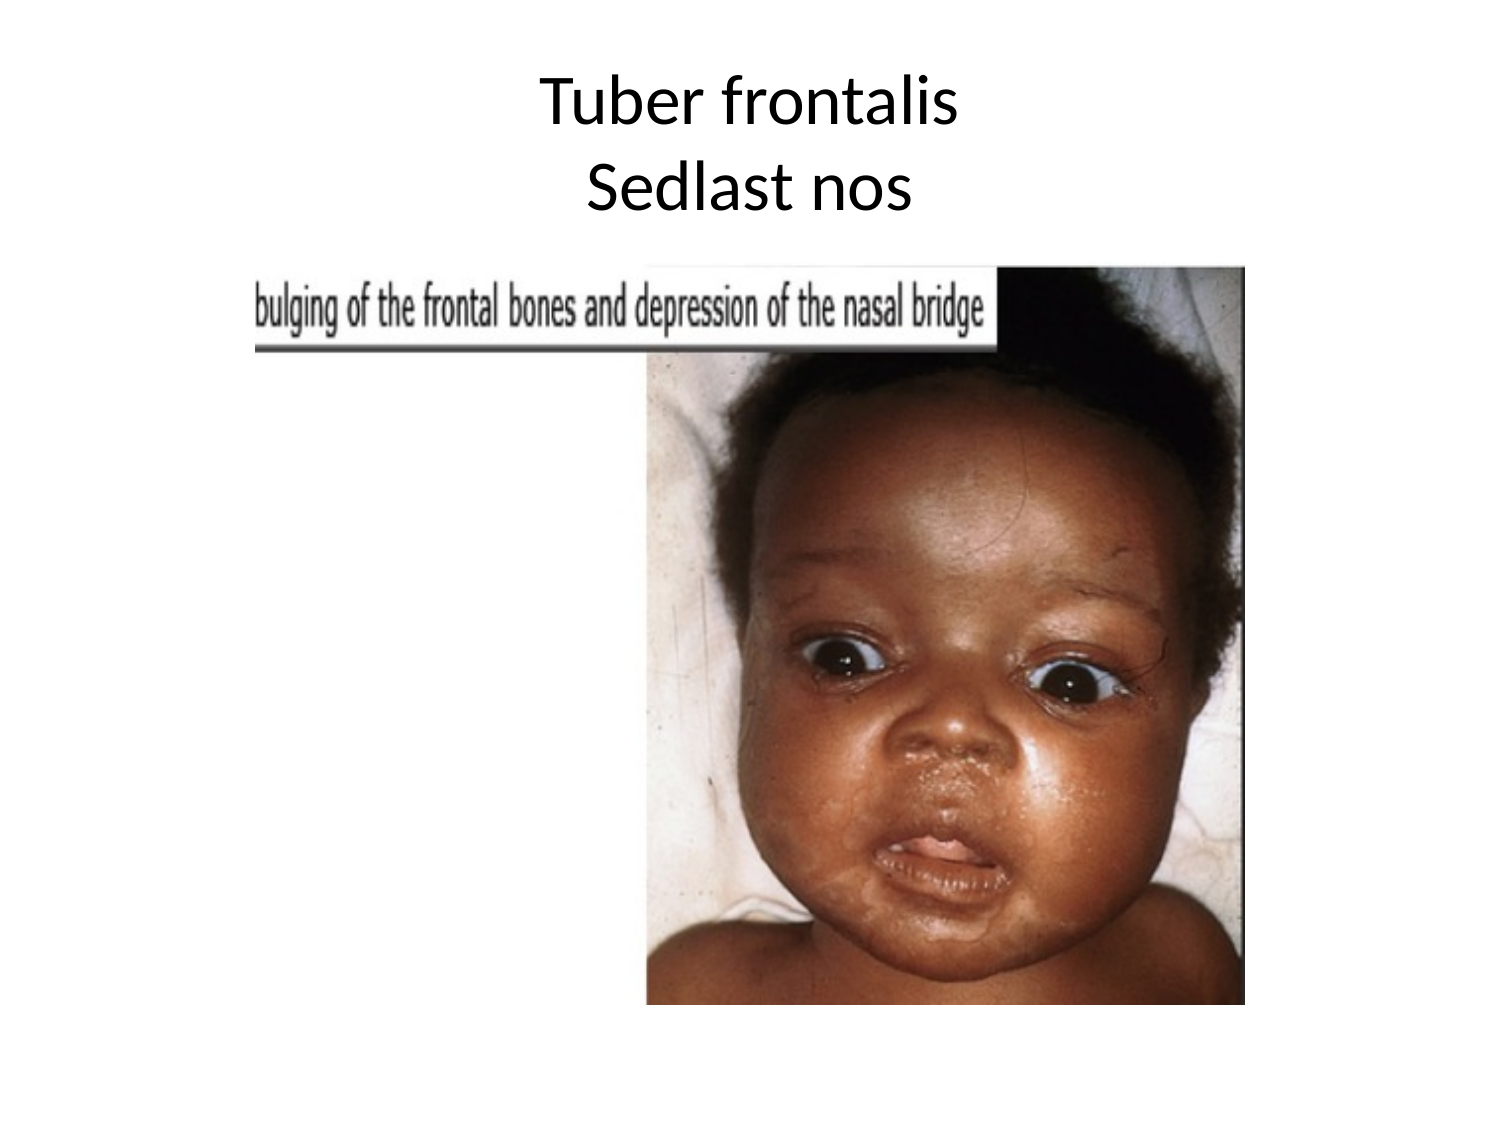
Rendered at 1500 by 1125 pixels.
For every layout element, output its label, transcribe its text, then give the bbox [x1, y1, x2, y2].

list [254, 262, 1246, 1006]
title Tuber frontalis Sedlast nos [75, 45, 1425, 233]
